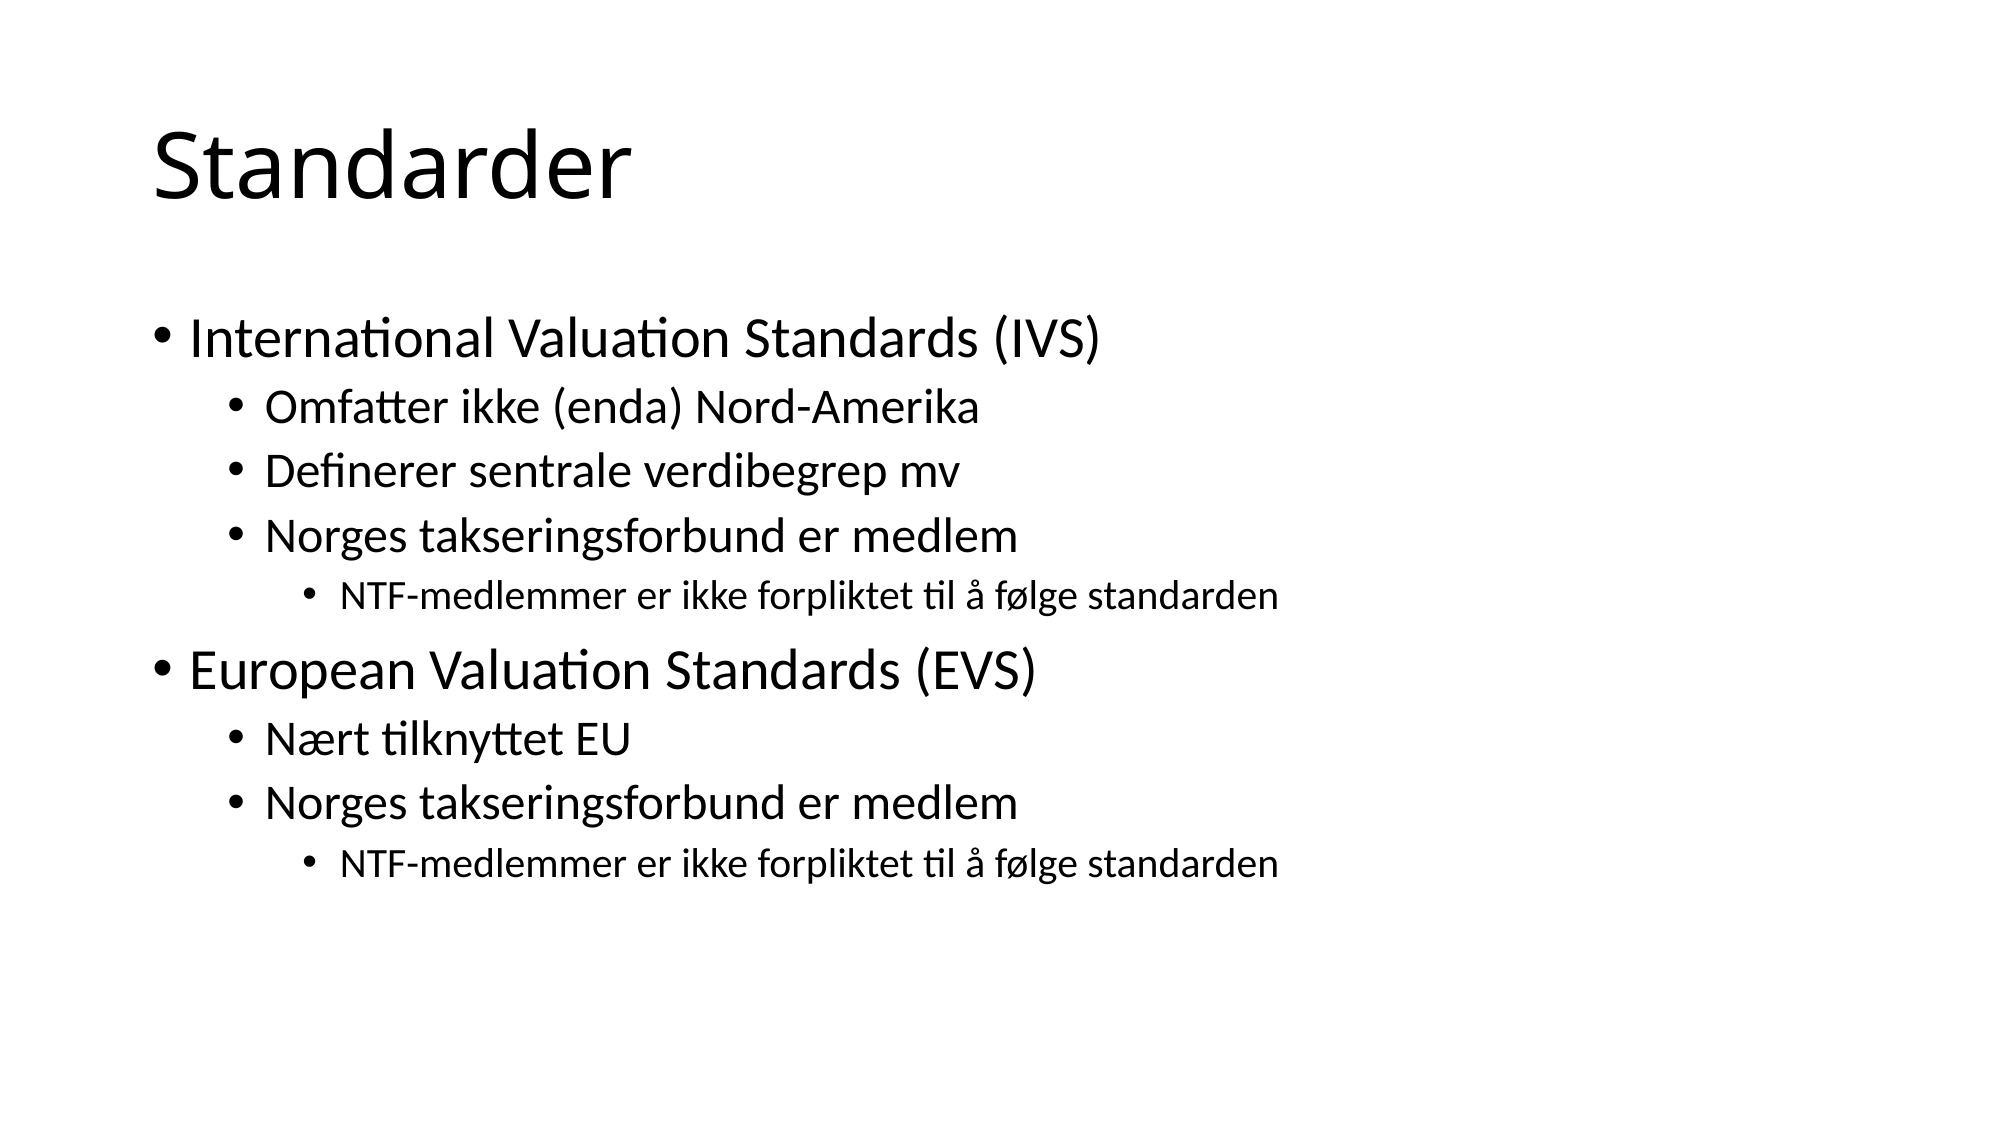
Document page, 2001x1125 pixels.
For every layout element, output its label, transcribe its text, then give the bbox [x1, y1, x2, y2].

title Standarder [137, 59, 1863, 278]
list International Valuation Standards (IVS) Omfatter ikke (enda) Nord-Amerika Definerer sentrale verdibegrep mv Norges takseringsforbund er medlem NTF-medlemmer er ikke forpliktet til å følge standarden European Valuation Standards (EVS) Nært tilknyttet EU Norges takseringsforbund er medlem NTF-medlemmer er ikke forpliktet til å følge standarden [137, 299, 1863, 1014]
